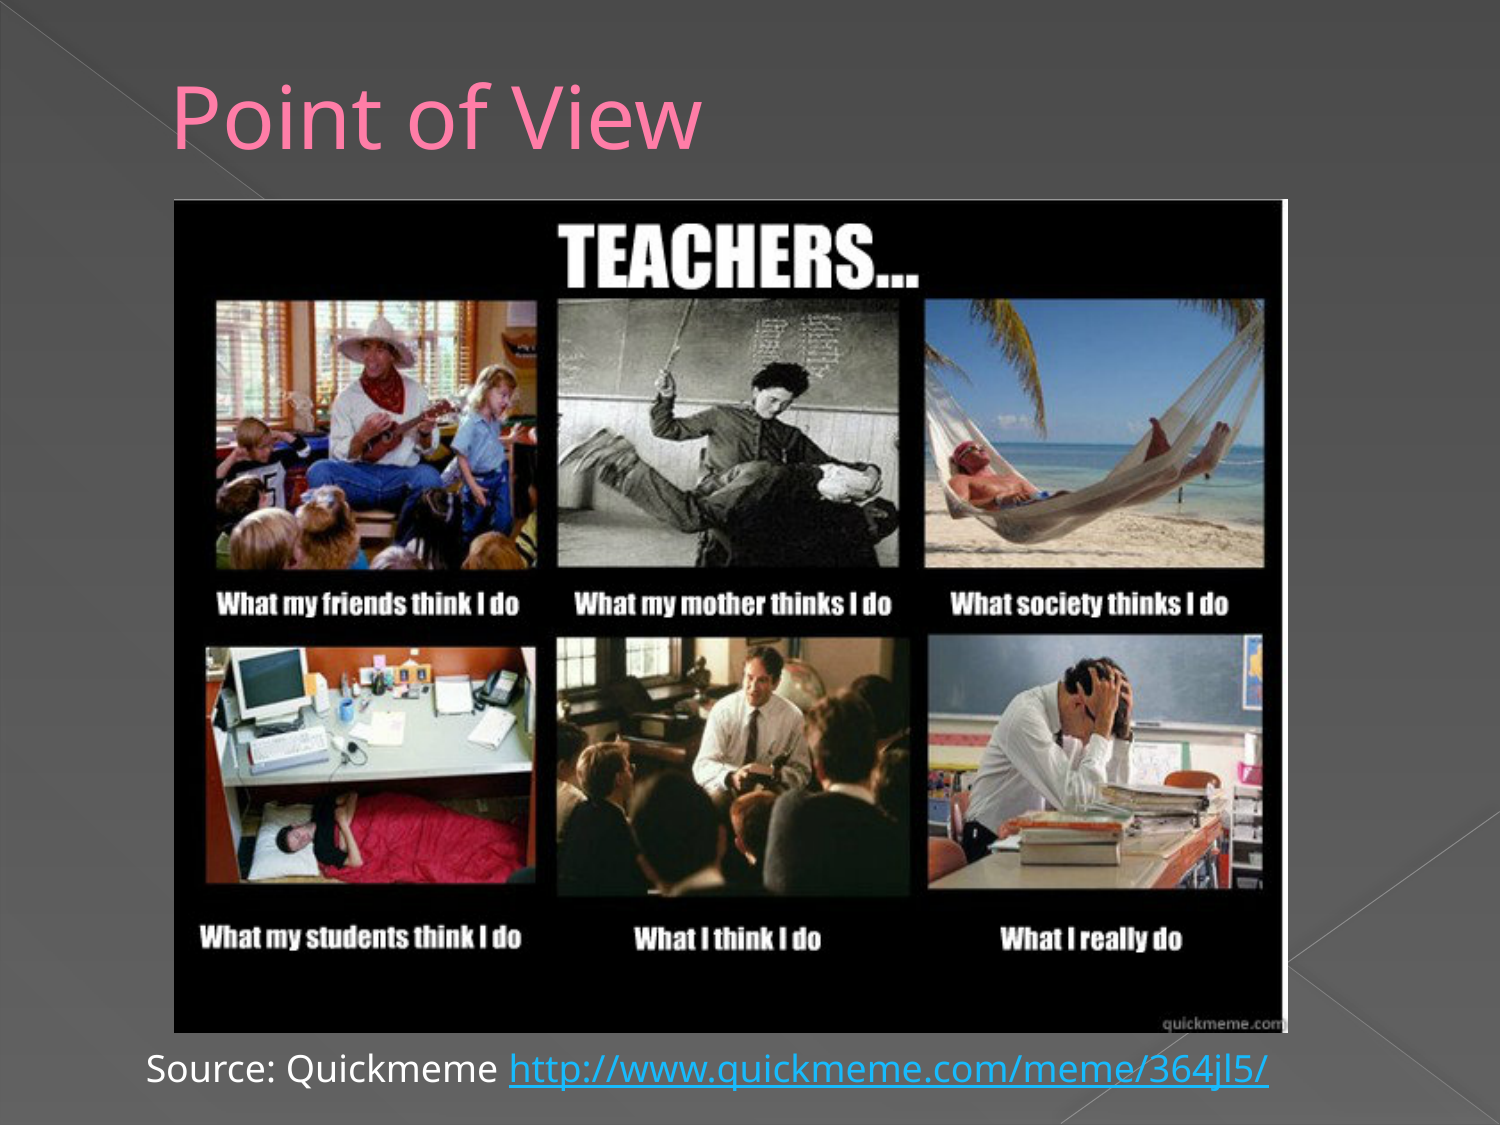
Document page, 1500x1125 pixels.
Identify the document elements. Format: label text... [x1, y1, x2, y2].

picture [174, 199, 1288, 1034]
title Point of View [75, 0, 1425, 230]
text_box Source: Quickmeme http://www.quickmeme.com/meme/364jl5/ [131, 1037, 1294, 1104]
